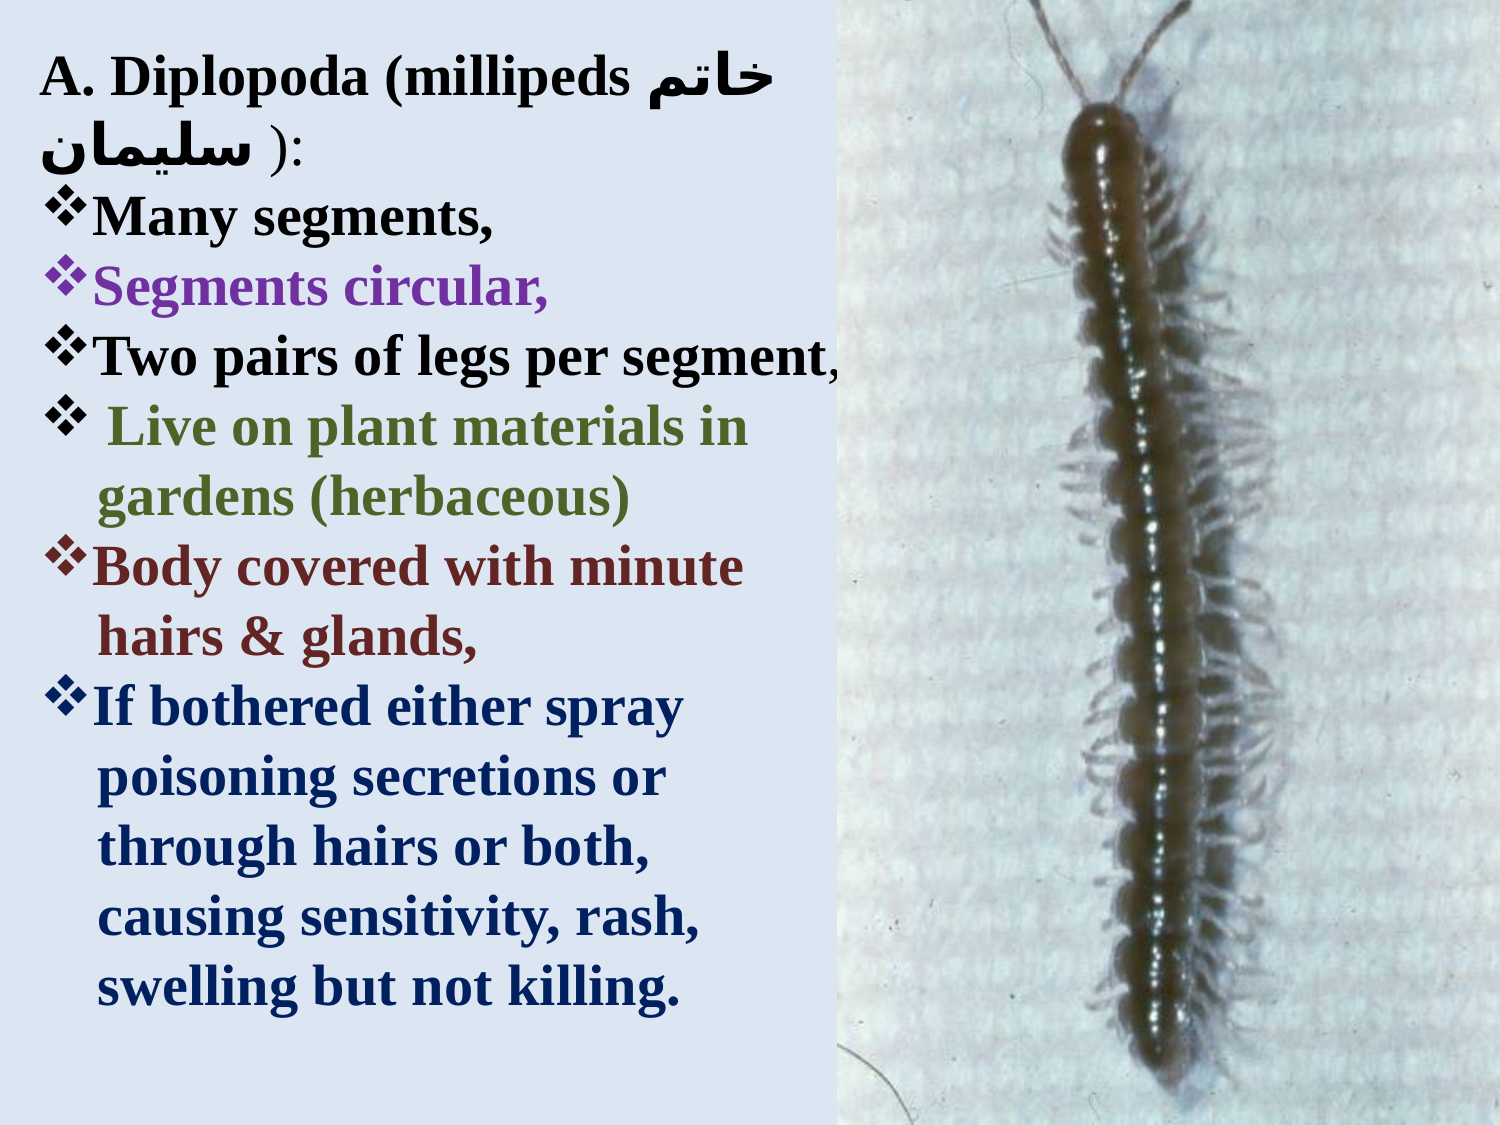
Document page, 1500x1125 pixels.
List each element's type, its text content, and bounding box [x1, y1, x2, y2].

picture [837, 0, 1500, 1125]
text_box A. Diplopoda (millipeds خاتم سليمان ): Many segments, Segments circular, Two pairs of legs per segment, Live on plant materials in gardens (herbaceous) Body covered with minute hairs & glands, If bothered either spray poisoning secretions or through hairs or both, causing sensitivity, rash, swelling but not killing. [24, 30, 832, 1025]
